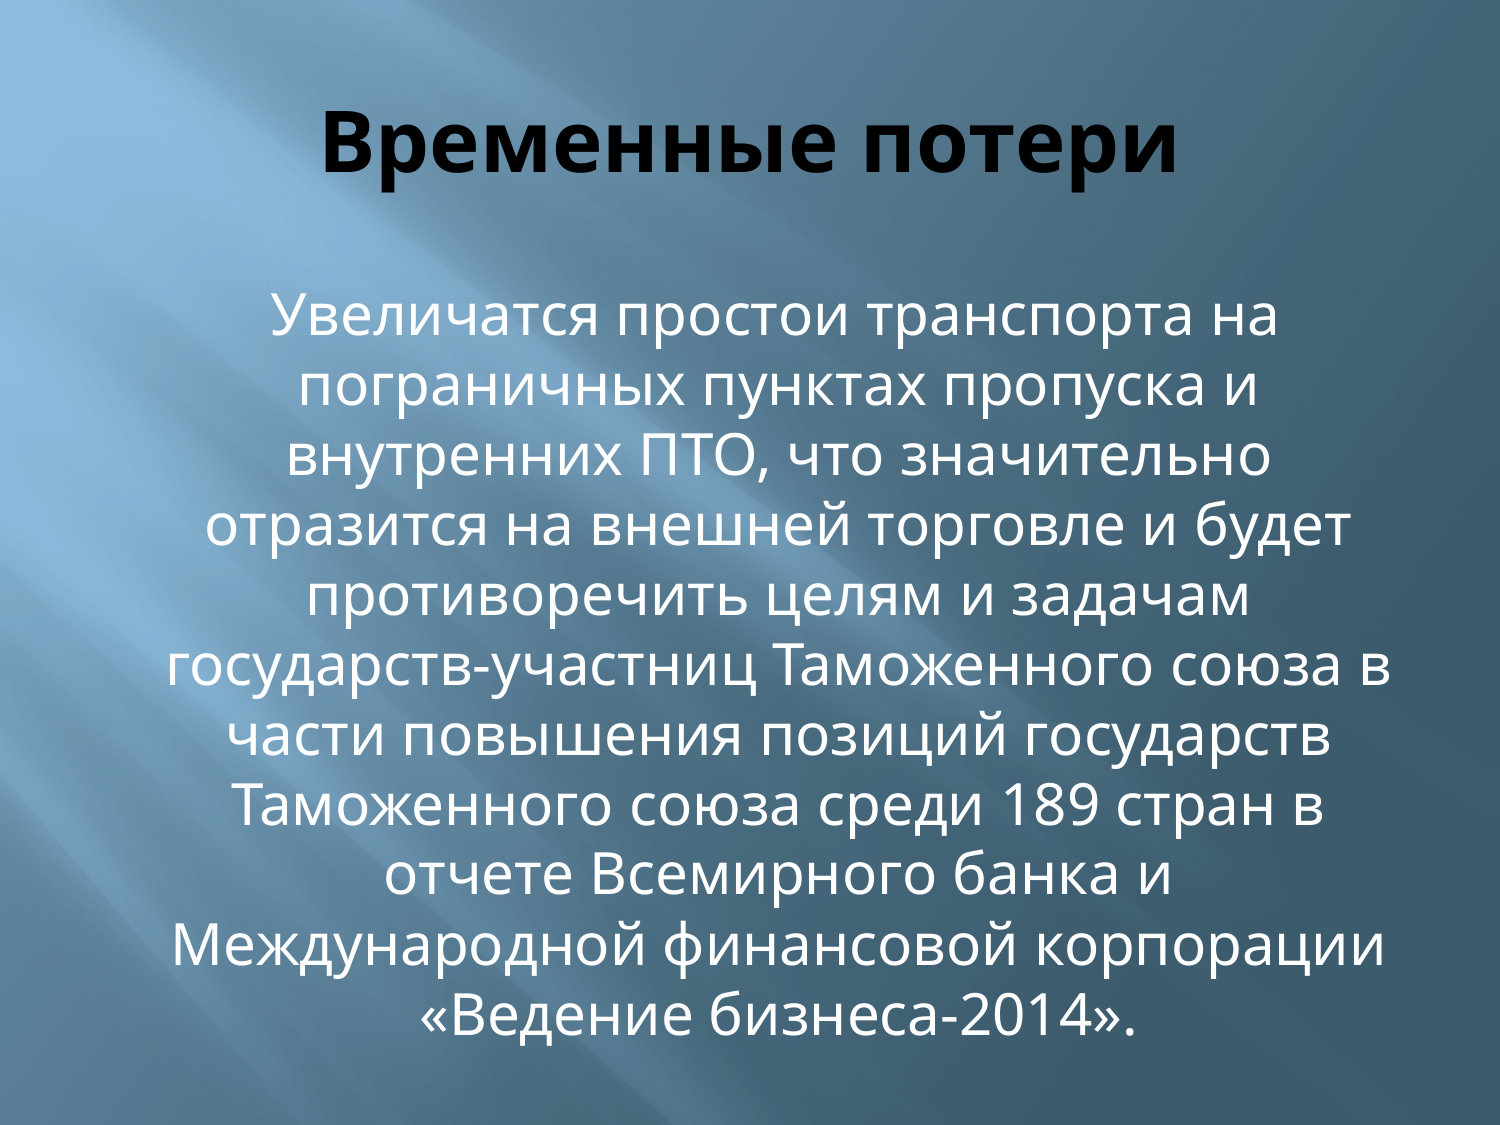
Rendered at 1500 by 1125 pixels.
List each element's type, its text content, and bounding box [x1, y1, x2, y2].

list Увеличатся простои транспорта на пограничных пунктах пропуска и внутренних ПТО, что значительно отразится на внешней торговле и будет противоречить целям и задачам государств-участниц Таможенного союза в части повышения позиций государств Таможенного союза среди 189 стран в отчете Всемирного банка и Международной финансовой корпорации «Ведение бизнеса-2014». [58, 269, 1409, 1042]
title Временные потери [75, 45, 1425, 233]
